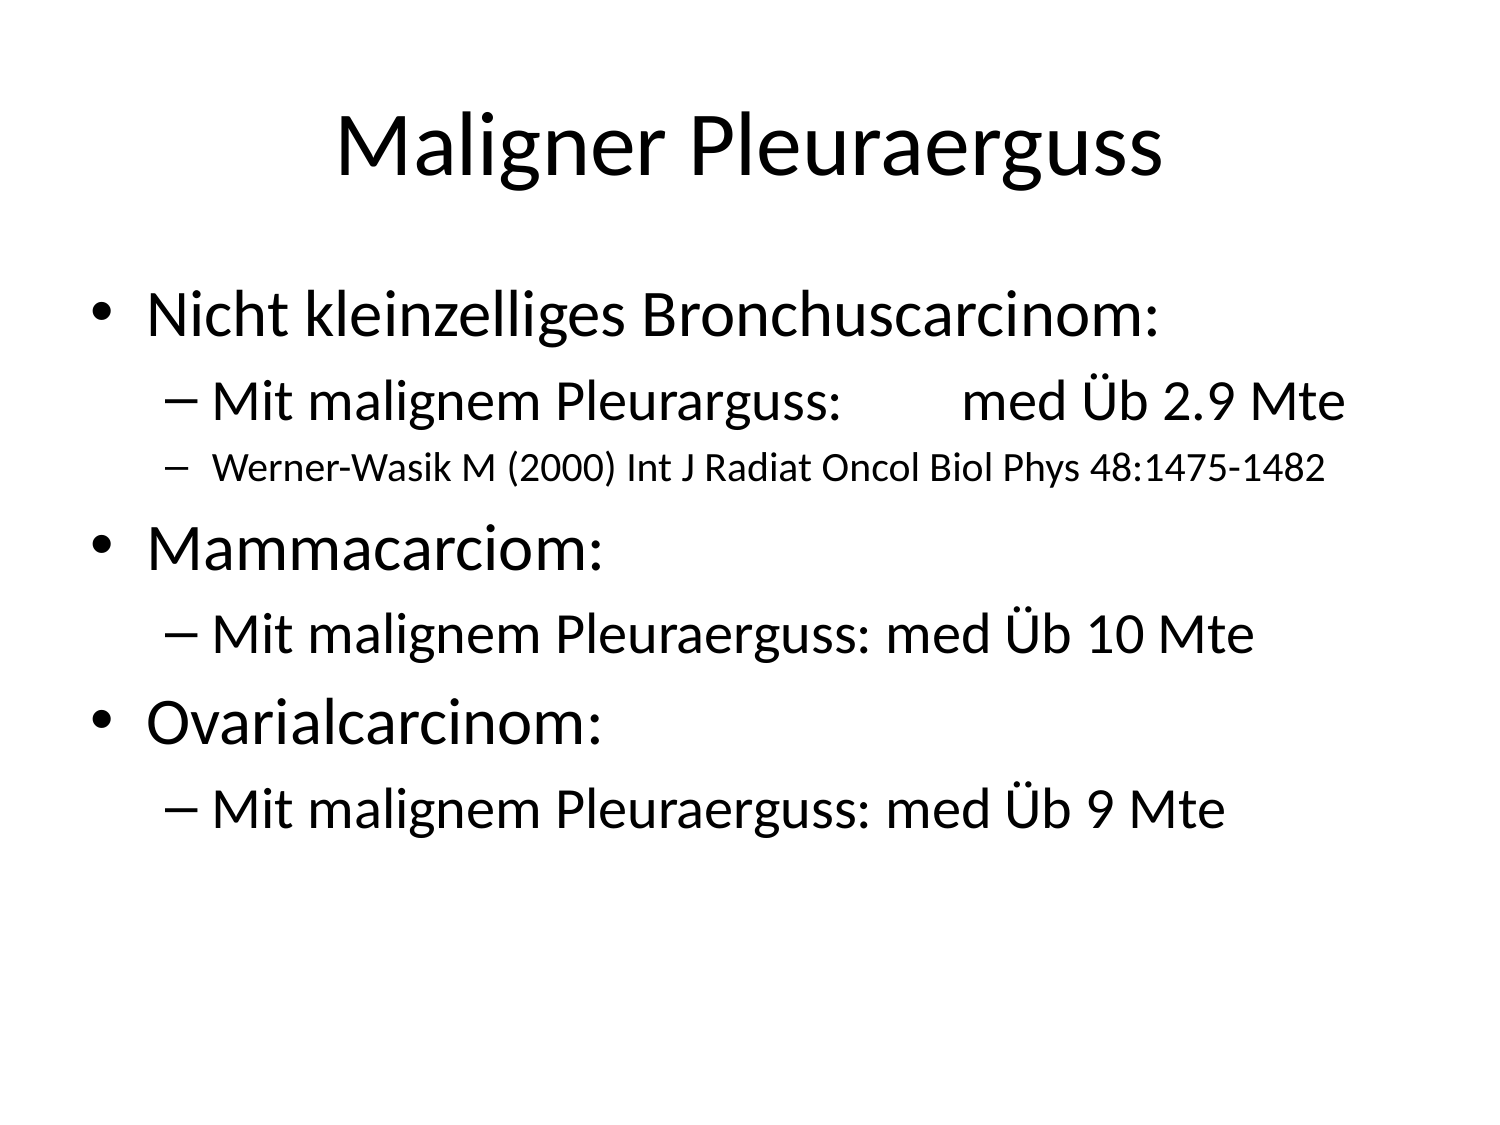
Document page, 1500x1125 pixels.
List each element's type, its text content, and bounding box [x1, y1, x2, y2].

title Maligner Pleuraerguss [75, 45, 1425, 233]
list Nicht kleinzelliges Bronchuscarcinom: Mit malignem Pleurarguss: med Üb 2.9 Mte Werner-Wasik M (2000) Int J Radiat Oncol Biol Phys 48:1475-1482 Mammacarciom: Mit malignem Pleuraerguss: med Üb 10 Mte Ovarialcarcinom: Mit malignem Pleuraerguss: med Üb 9 Mte [75, 262, 1425, 1005]
